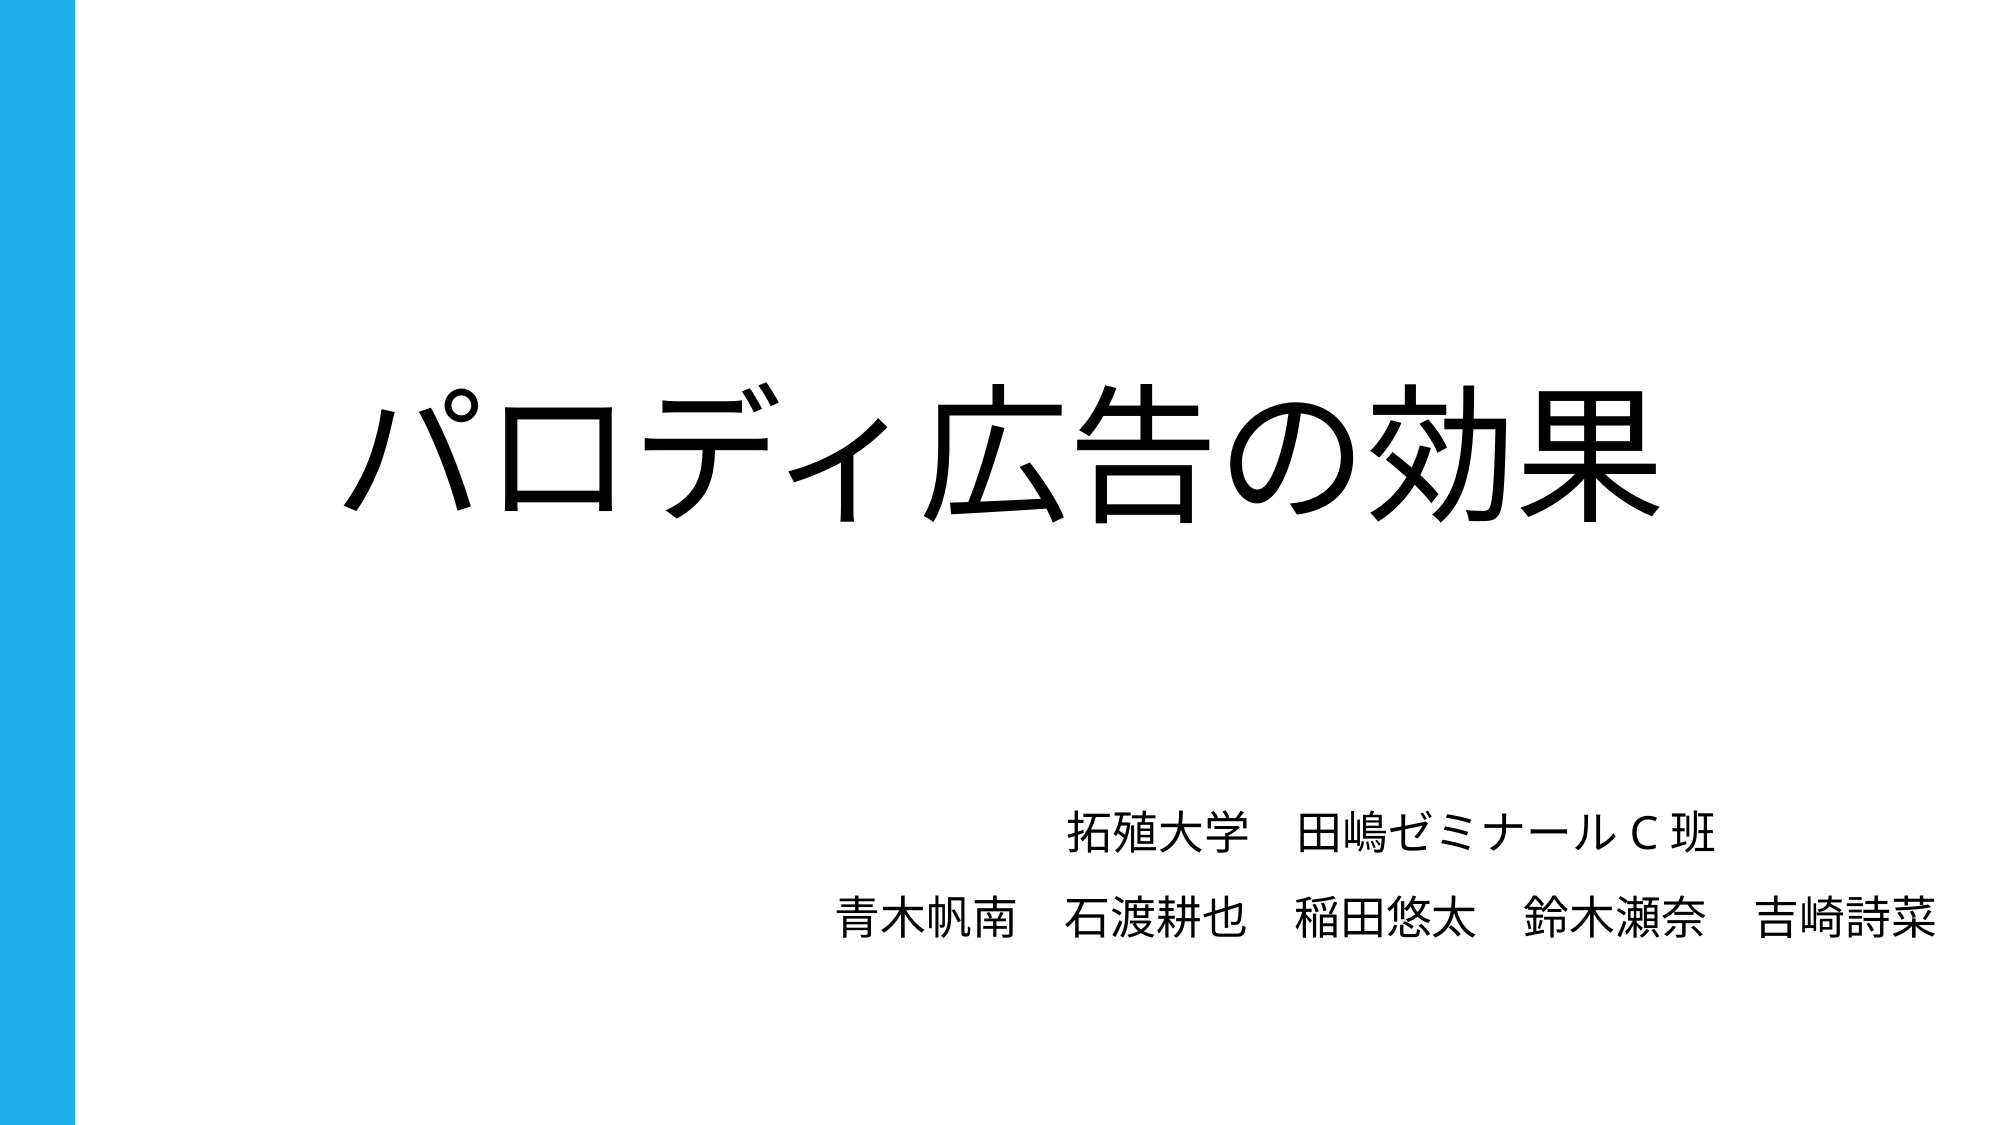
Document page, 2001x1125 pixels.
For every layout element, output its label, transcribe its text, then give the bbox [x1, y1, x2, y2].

subtitle 拓殖大学 田嶋ゼミナールC班 青木帆南 石渡耕也 稲田悠太 鈴木瀬奈 吉崎詩菜 [408, 800, 1954, 1078]
title パロディ広告の効果 [225, 248, 1775, 549]
